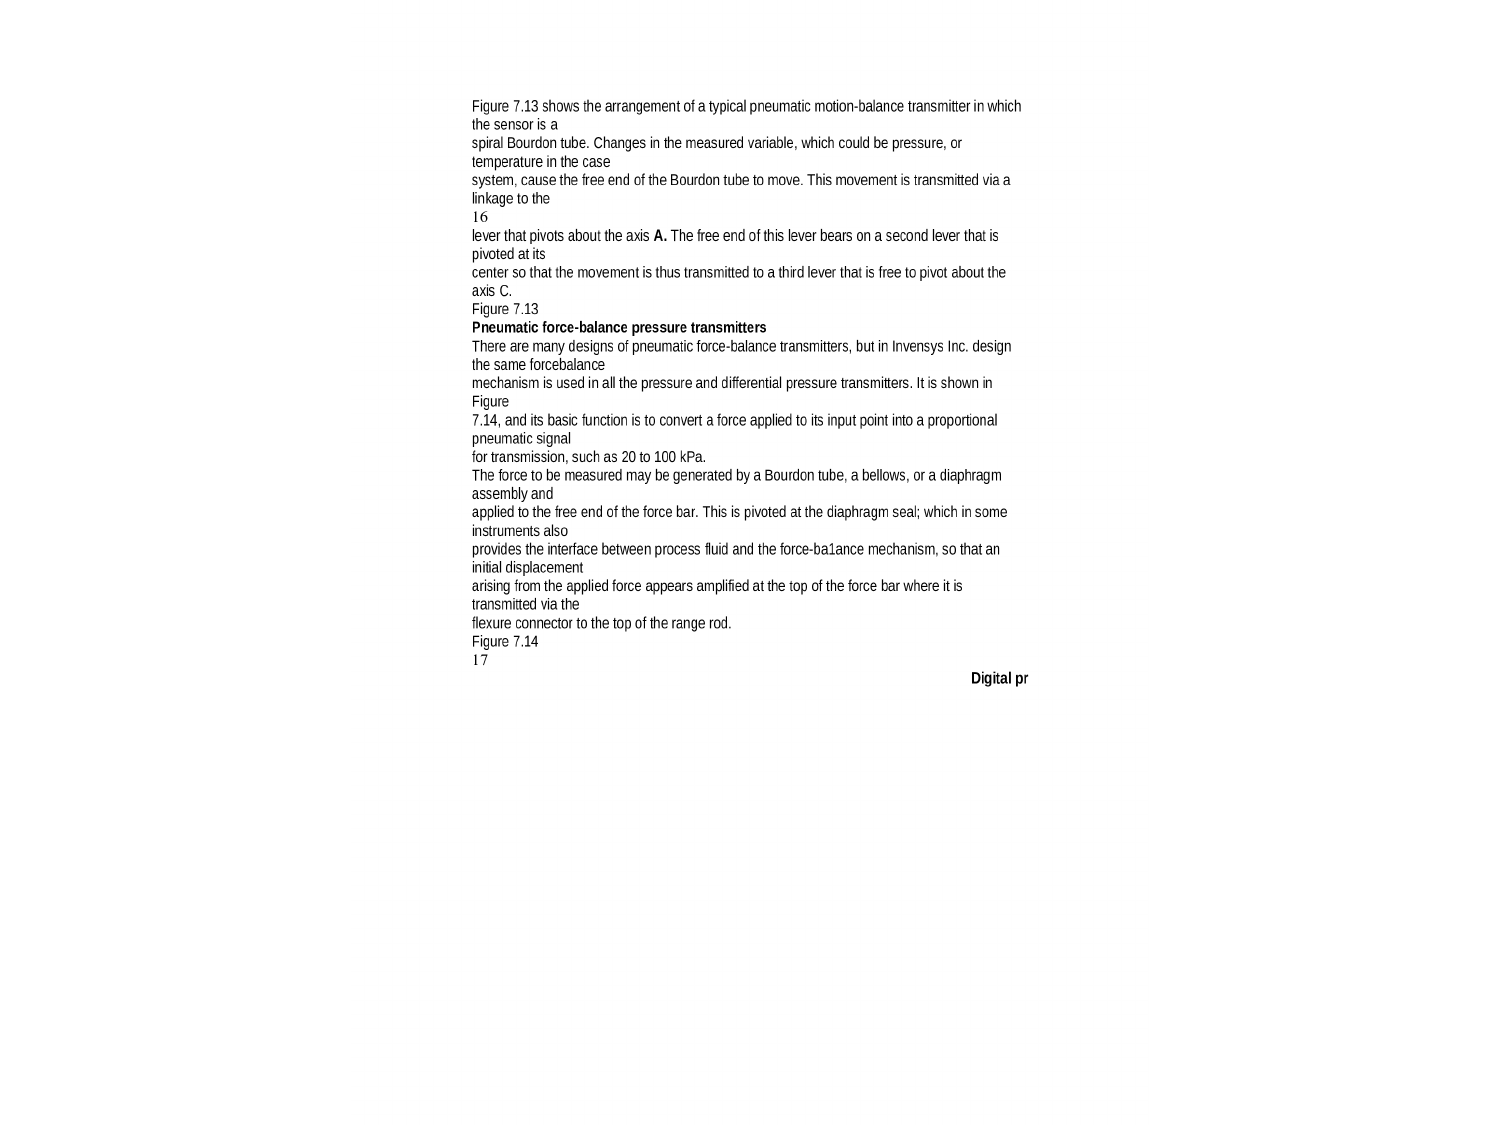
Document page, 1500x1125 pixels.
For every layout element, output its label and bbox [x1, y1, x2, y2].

picture [350, 0, 1150, 1125]
